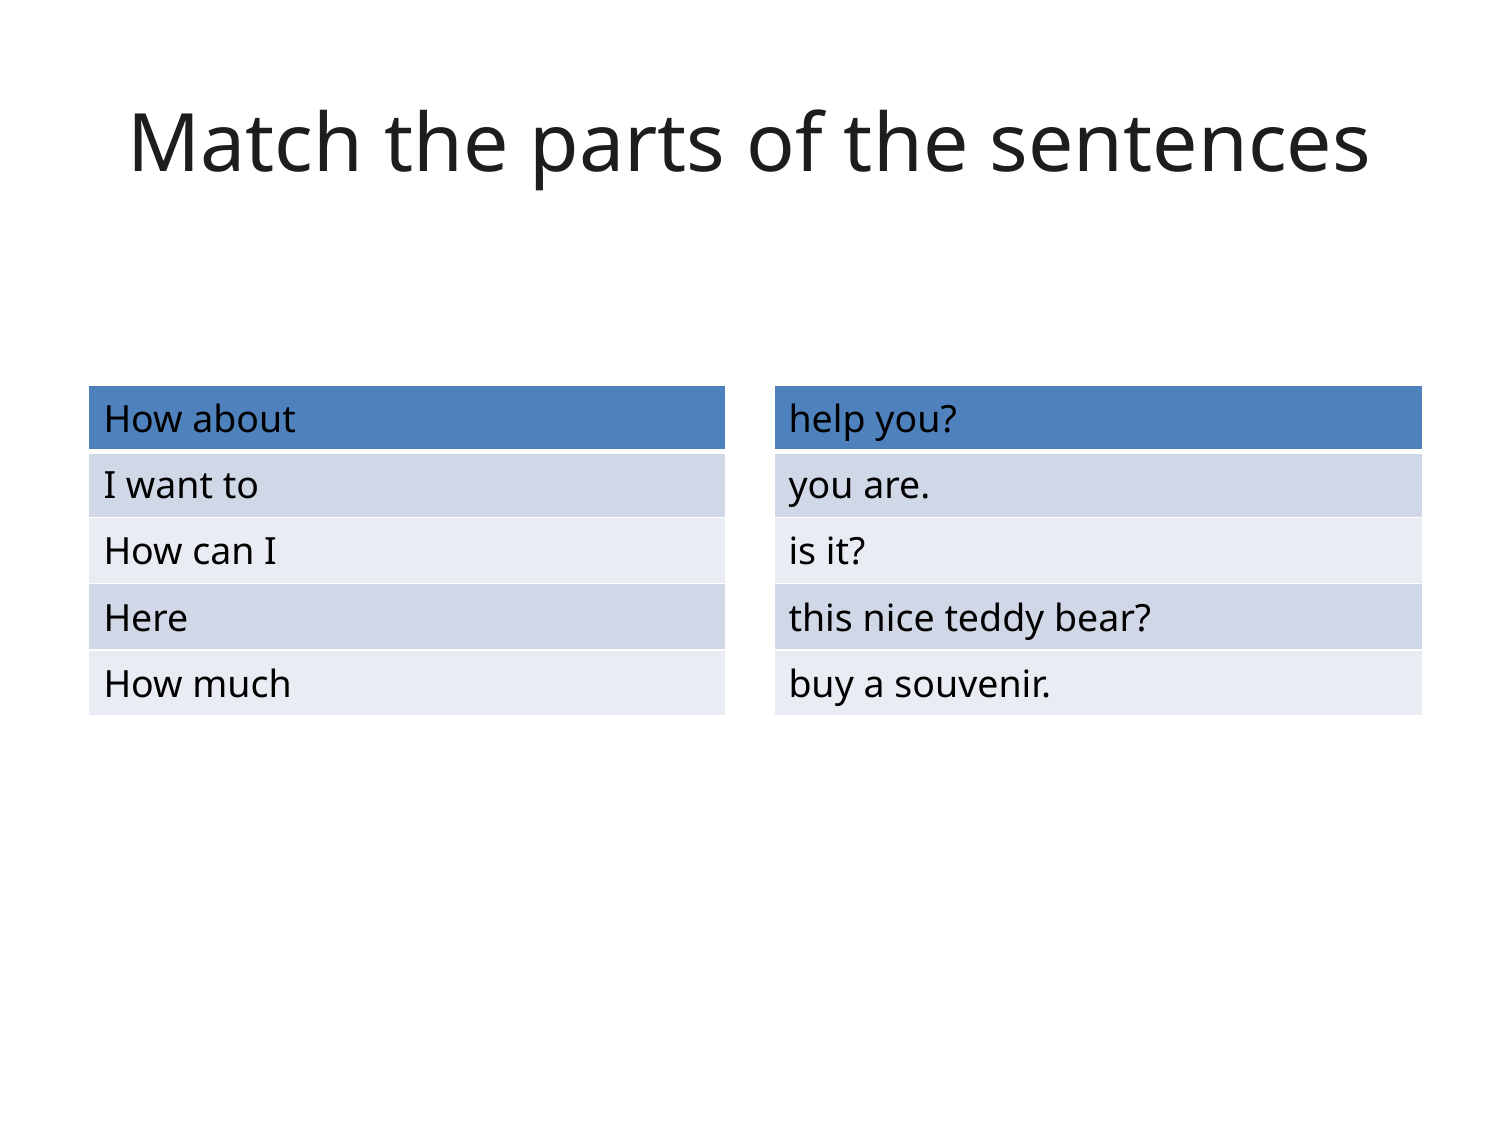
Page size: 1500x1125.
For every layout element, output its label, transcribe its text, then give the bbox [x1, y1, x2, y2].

table_cell How can I [89, 518, 725, 583]
table_cell buy a souvenir. [775, 651, 1422, 715]
table_cell this nice teddy bear? [775, 584, 1422, 649]
table_cell is it? [775, 518, 1422, 583]
table_header How about [89, 386, 725, 449]
table_cell I want to [89, 454, 725, 517]
table_cell How much [89, 651, 725, 715]
title Match the parts of the sentences [75, 45, 1425, 233]
table_header help you? [775, 386, 1422, 449]
table_cell Here [89, 584, 725, 649]
table_cell you are. [775, 454, 1422, 517]
